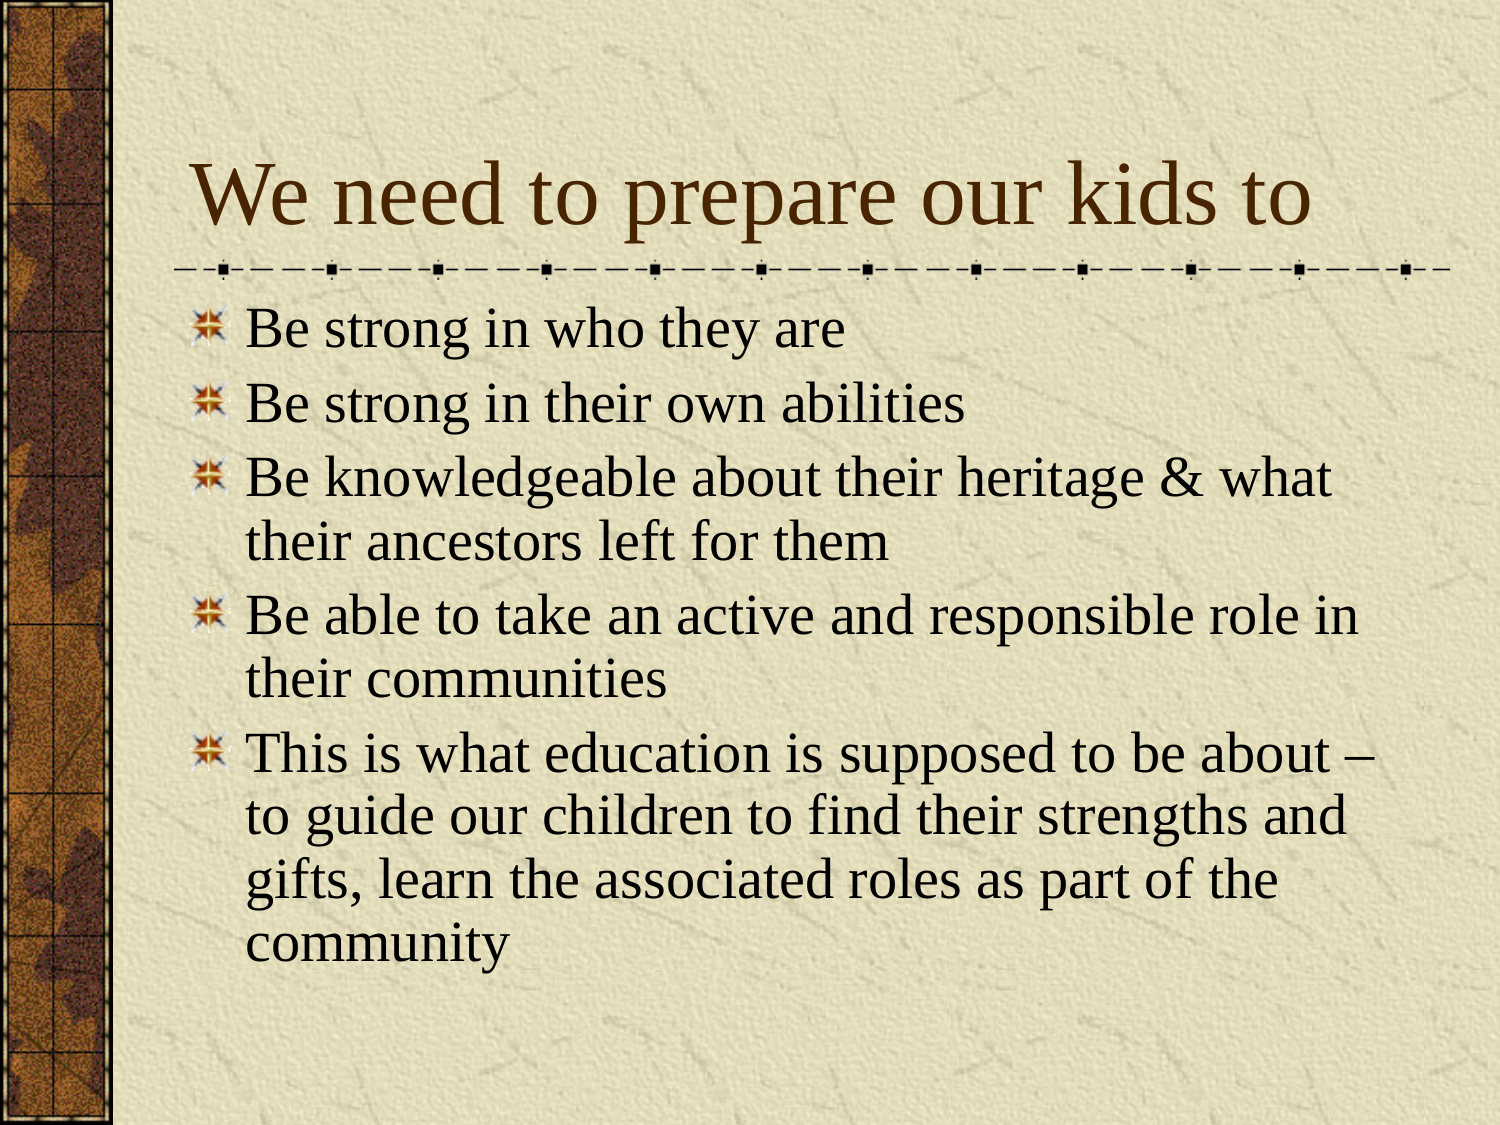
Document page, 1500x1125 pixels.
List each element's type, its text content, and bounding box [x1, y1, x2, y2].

list Be strong in who they are Be strong in their own abilities Be knowledgeable about their heritage & what their ancestors left for them Be able to take an active and responsible role in their communities This is what education is supposed to be about – to guide our children to find their strengths and gifts, learn the associated roles as part of the community [173, 289, 1449, 965]
title We need to prepare our kids to [174, 62, 1451, 251]
picture [0, 0, 1500, 1125]
